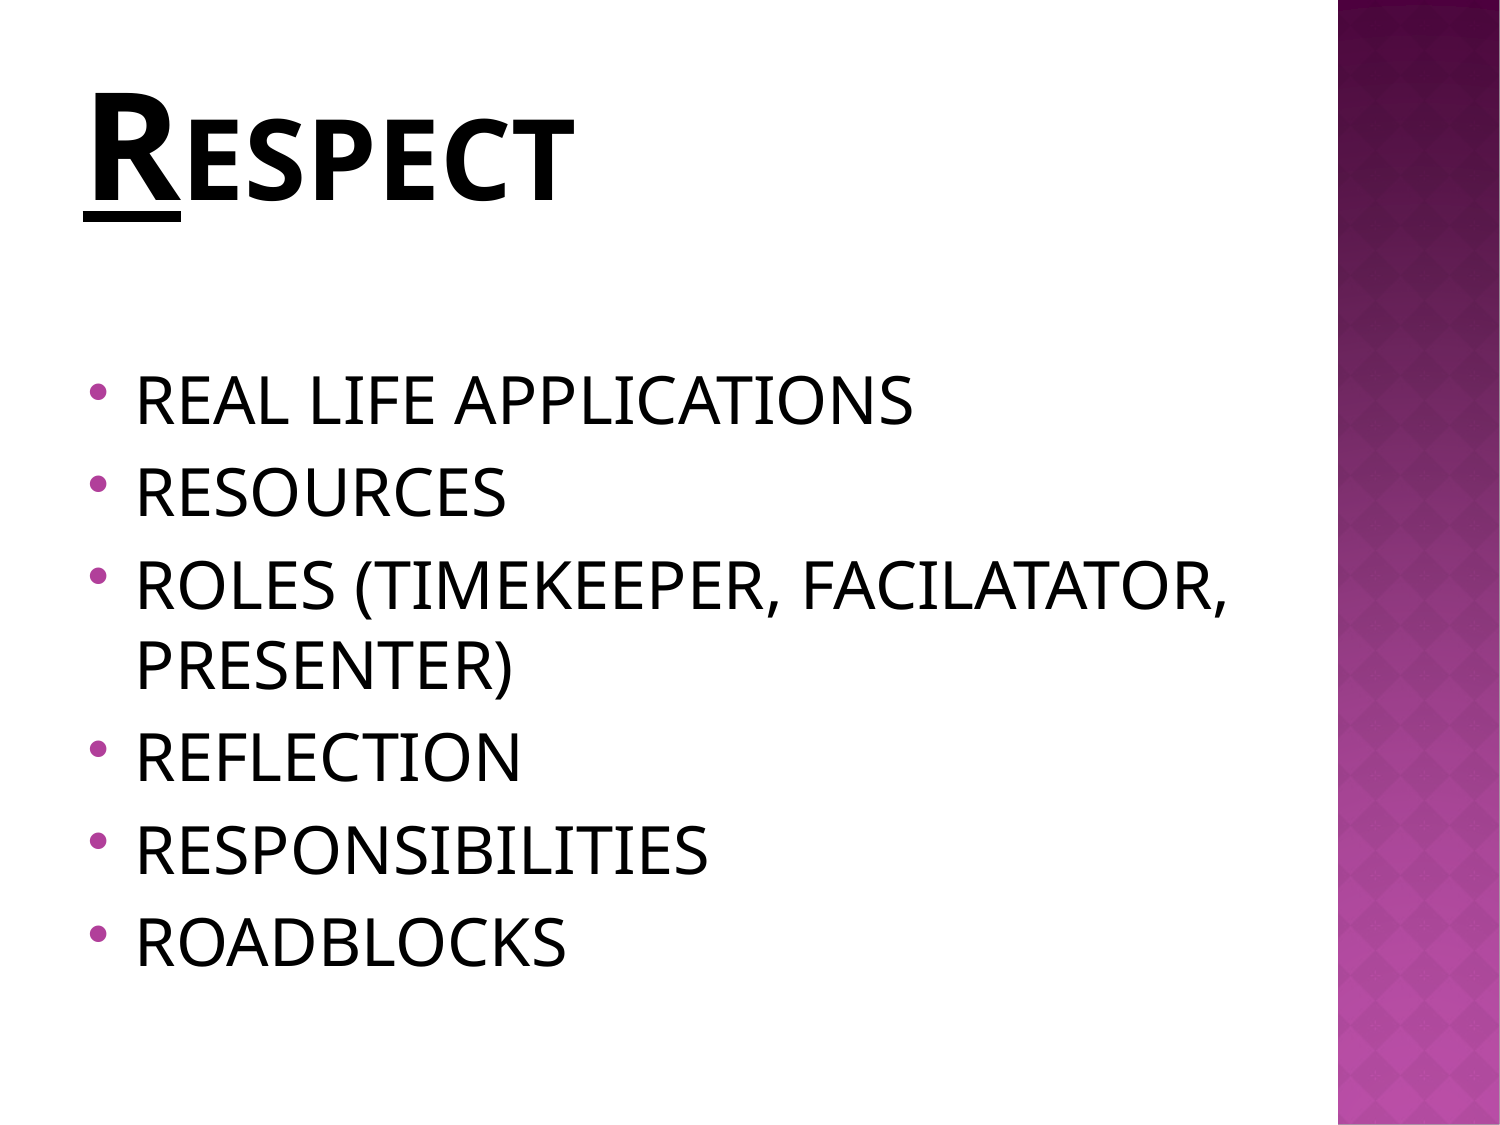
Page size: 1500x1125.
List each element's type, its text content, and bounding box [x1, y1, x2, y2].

picture [1337, 0, 1500, 1125]
list REAL LIFE APPLICATIONS RESOURCES ROLES (TIMEKEEPER, FACILATATOR, PRESENTER) REFLECTION RESPONSIBILITIES ROADBLOCKS [74, 349, 1263, 1068]
title respect [75, 37, 1043, 230]
